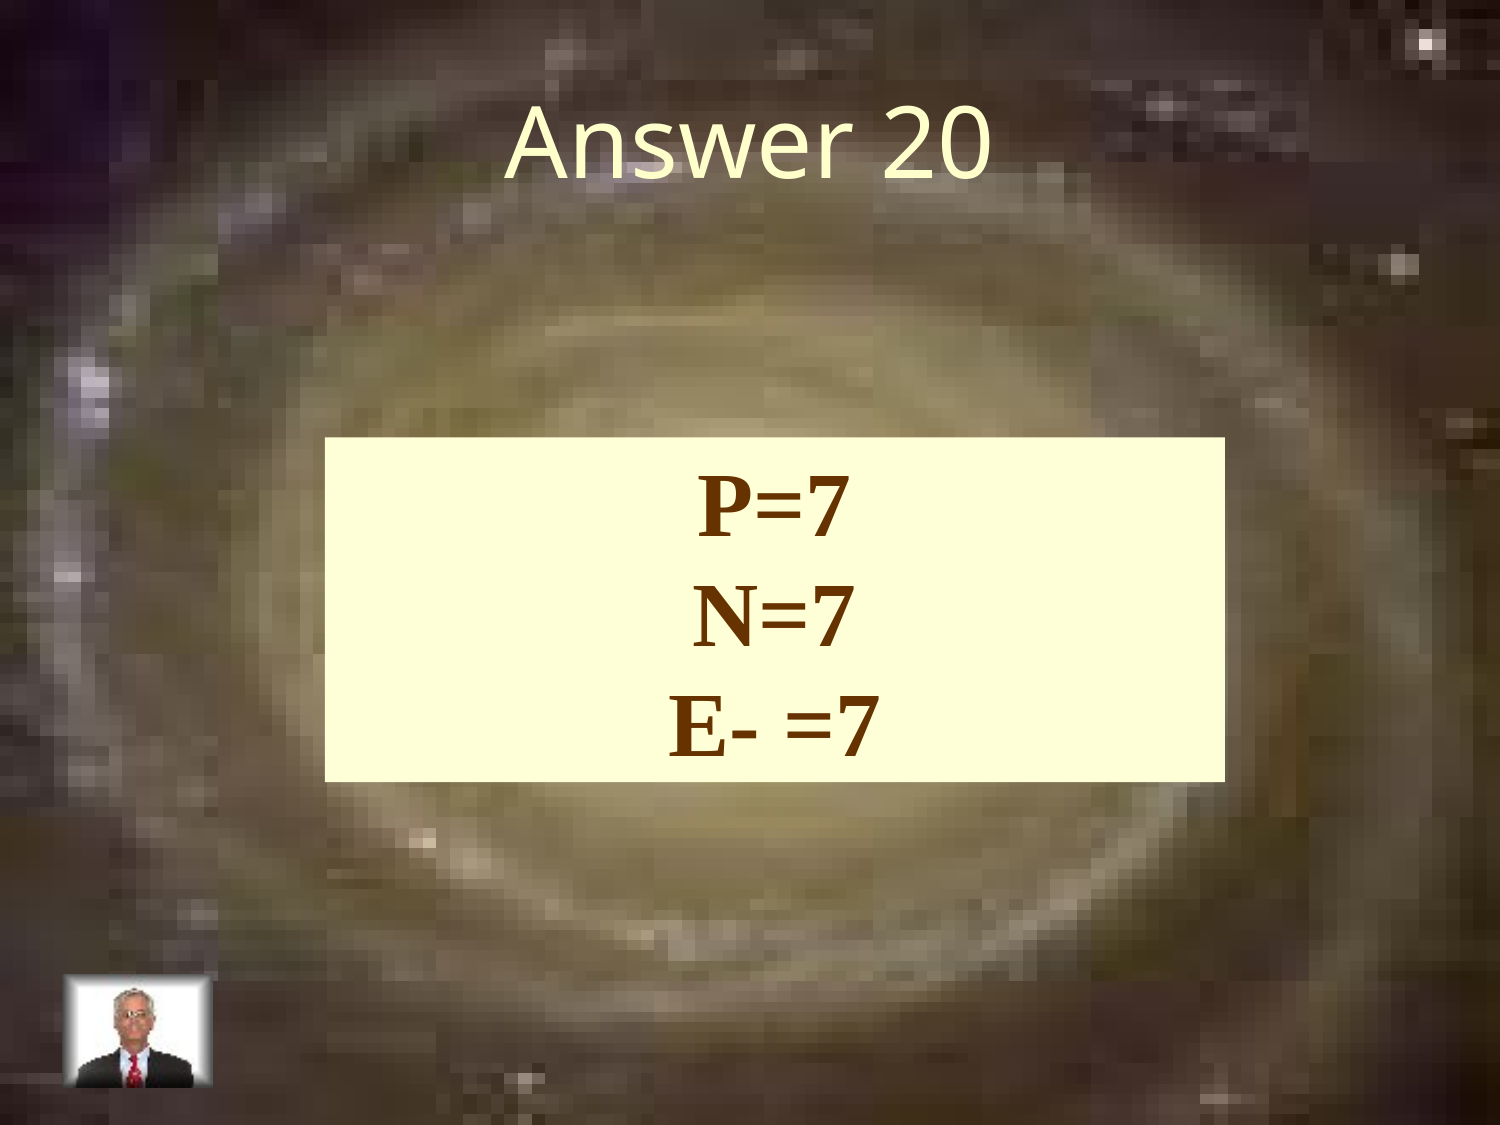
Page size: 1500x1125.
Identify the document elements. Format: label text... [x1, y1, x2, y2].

picture [0, 0, 1500, 1125]
title Answer 20 [74, 44, 1426, 233]
text_box P=7 N=7 E- =7 [324, 437, 1225, 783]
